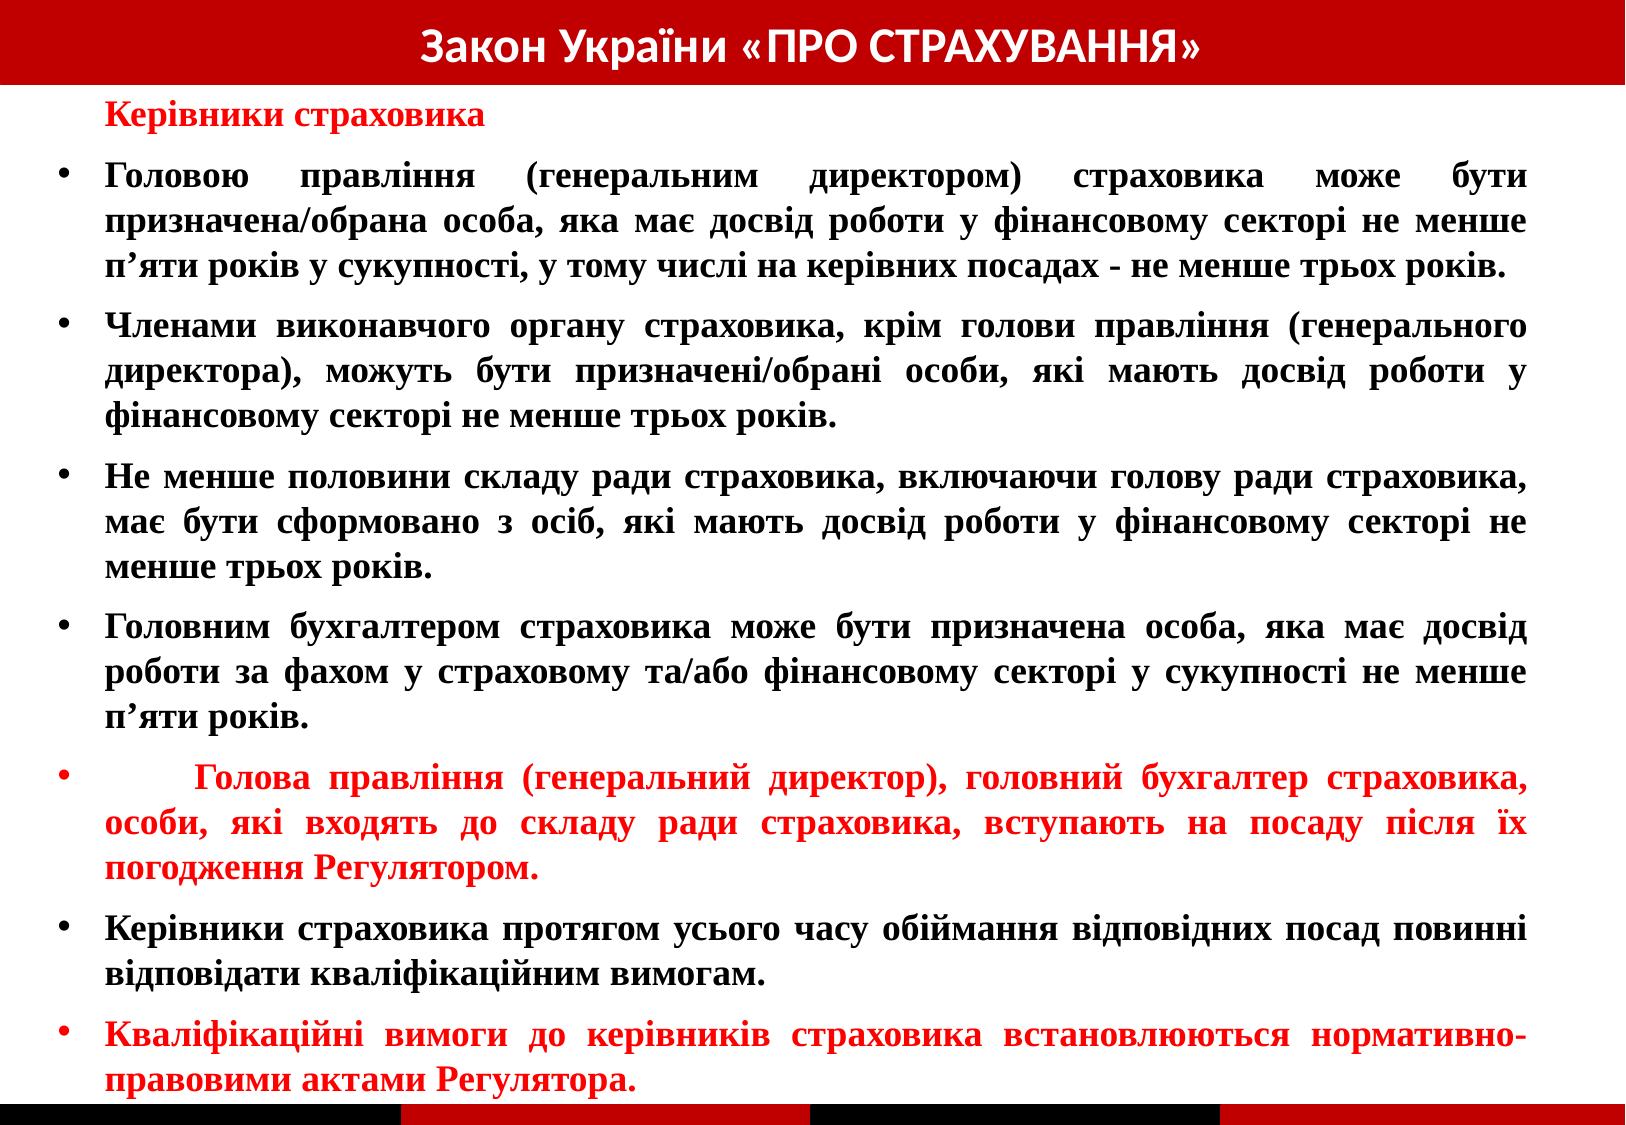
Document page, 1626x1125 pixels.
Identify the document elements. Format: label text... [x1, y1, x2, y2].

text_box [810, 1106, 1220, 1125]
text_box Керівники страховика Головою правління (генеральним директором) страховика може бути призначена/обрана особа, яка має досвід роботи у фінансовому секторі не менше п’яти років у сукупності, у тому числі на керівних посадах - не менше трьох років. Членами виконавчого органу страховика, крім голови правління (генерального директора), можуть бути призначені/обрані особи, які мають досвід роботи у фінансовому секторі не менше трьох років. Не менше половини складу ради страховика, включаючи голову ради страховика, має бути сформовано з осіб, які мають досвід роботи у фінансовому секторі не менше трьох років. Головним бухгалтером страховика може бути призначена особа, яка має досвід роботи за фахом у страховому та/або фінансовому секторі у сукупності не менше п’яти років. Голова правління (генеральний директор), головний бухгалтер страховика, особи, які входять до складу ради страховика, вступають на посаду після їх погодження Регулятором. Керівники страховика протягом усього часу обіймання відповідних посад повинні відповідати кваліфікаційним вимогам. Кваліфікаційні вимоги до керівників страховика встановлюються нормативно-правовими актами Регулятора. [42, 81, 1544, 1106]
text_box [1220, 1104, 1625, 1125]
text_box [0, 1104, 401, 1125]
text_box [401, 1106, 810, 1125]
text_box Закон України «ПРО СТРАХУВАННЯ» [0, 0, 1625, 85]
